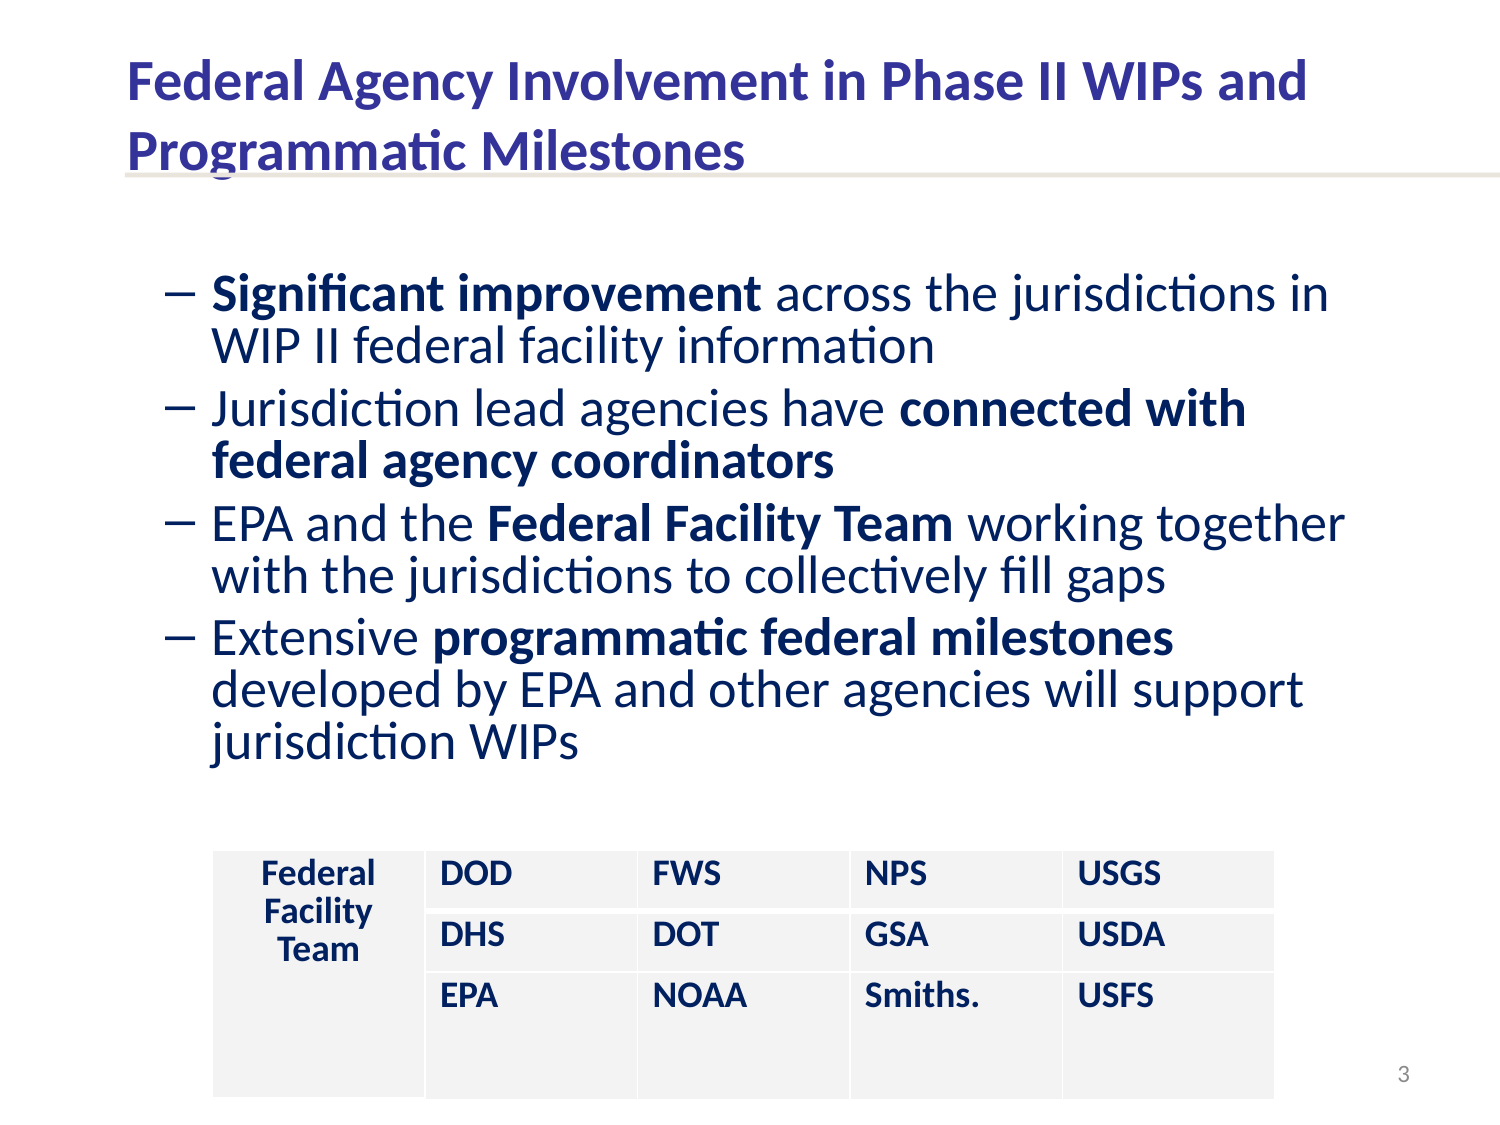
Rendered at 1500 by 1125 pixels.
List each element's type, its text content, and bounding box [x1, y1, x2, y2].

table_cell USFS [1063, 973, 1274, 1099]
table_header FWS [638, 851, 849, 908]
table_cell DOT [638, 914, 849, 971]
title Federal Agency Involvement in Phase II WIPs and Programmatic Milestones [112, 0, 1463, 225]
table_cell EPA [426, 973, 637, 1099]
table_header USGS [1063, 851, 1274, 908]
table_cell USDA [1063, 914, 1274, 971]
table_cell NOAA [638, 973, 849, 1099]
table_header NPS [851, 851, 1062, 908]
table_header Federal Facility Team [213, 851, 424, 1097]
table_cell GSA [851, 914, 1062, 971]
table_cell DHS [426, 914, 637, 971]
table_cell Smiths. [851, 973, 1062, 1099]
table_header DOD [426, 851, 637, 908]
list Significant improvement across the jurisdictions in WIP II federal facility information Jurisdiction lead agencies have connected with federal agency coordinators EPA and the Federal Facility Team working together with the jurisdictions to collectively fill gaps Extensive programmatic federal milestones developed by EPA and other agencies will support jurisdiction WIPs [75, 262, 1425, 850]
text_box [1074, 1042, 1425, 1103]
